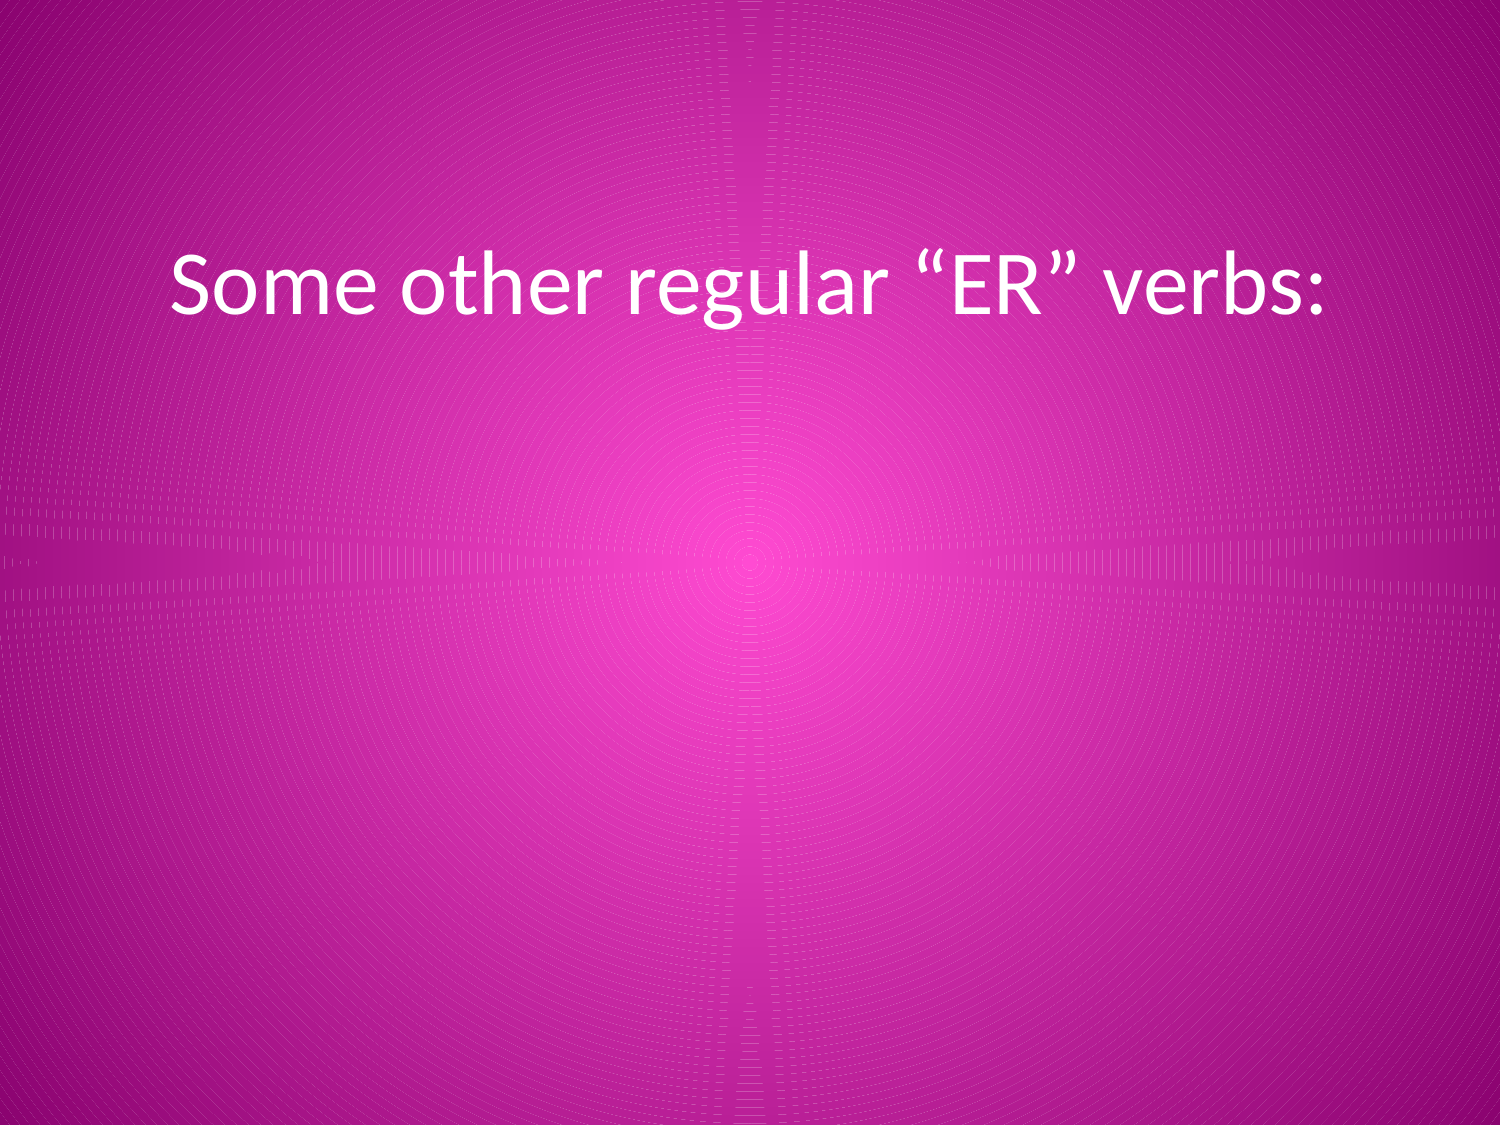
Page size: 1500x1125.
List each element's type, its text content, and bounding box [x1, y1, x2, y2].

title Some other regular “ER” verbs: [75, 45, 1425, 511]
